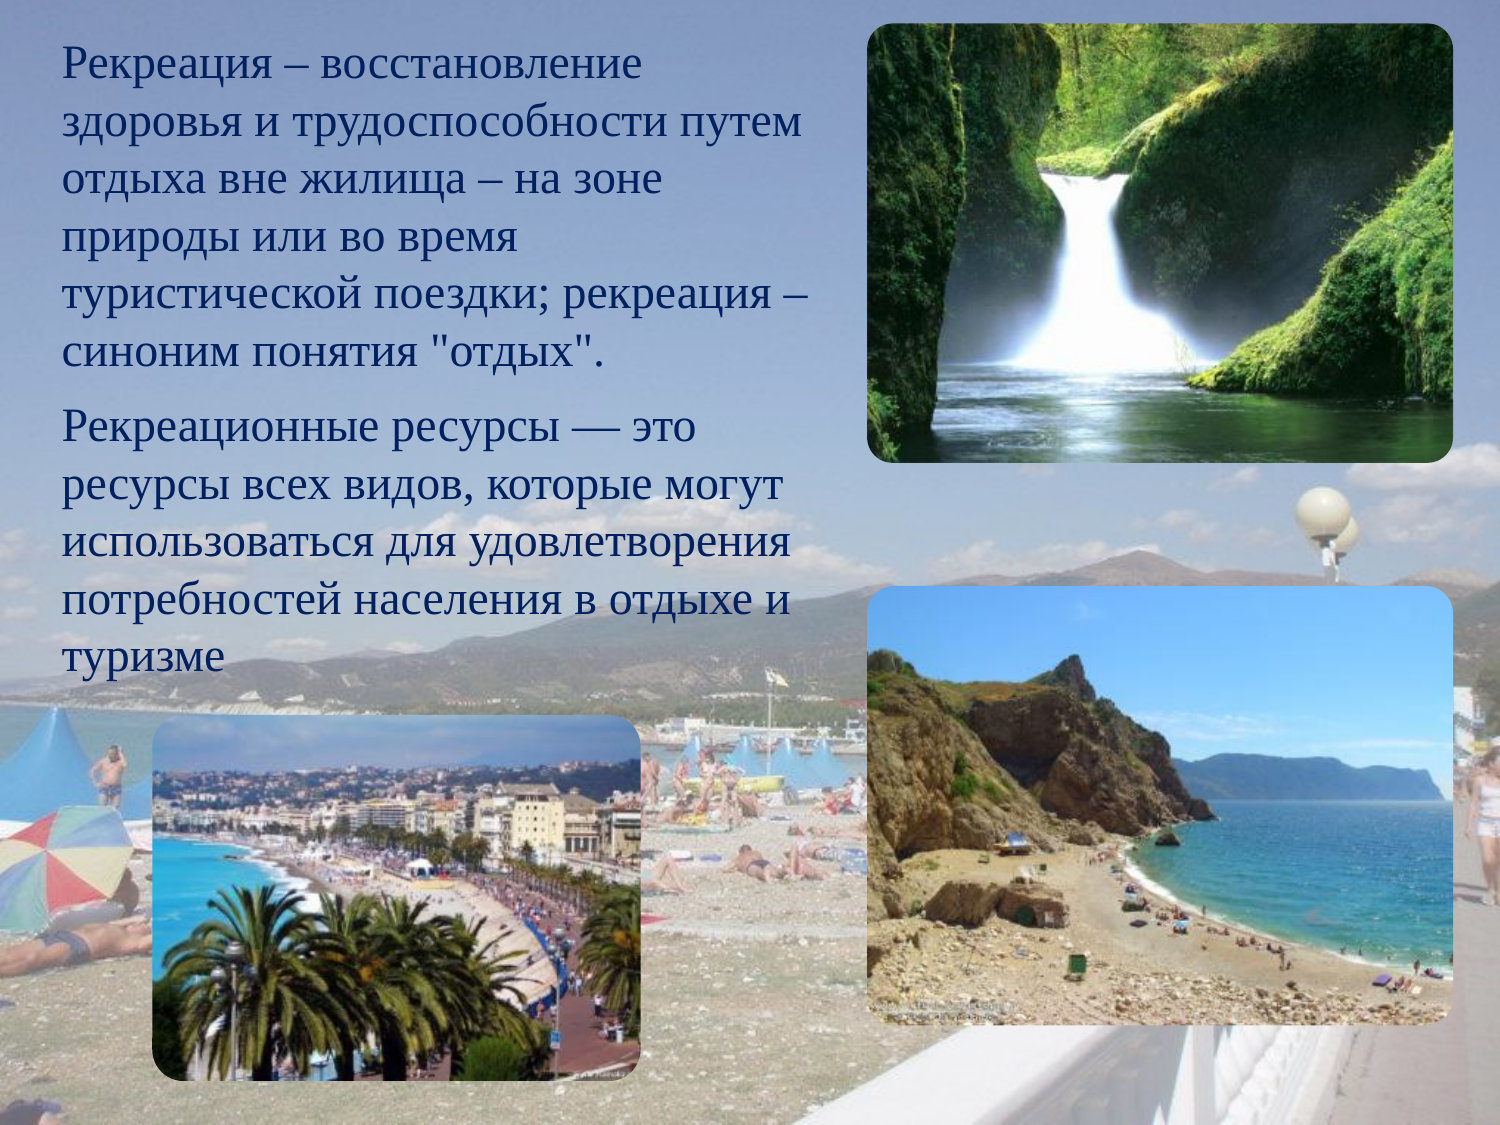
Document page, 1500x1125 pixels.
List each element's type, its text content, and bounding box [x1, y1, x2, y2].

picture [152, 714, 641, 1082]
picture [866, 23, 1454, 464]
picture [866, 585, 1454, 1026]
text_box Рекреационные ресурсы — это ресурсы всех видов, которые могут использоваться для удовлетворения потребностей населения в отдыхе и туризме [46, 386, 844, 689]
text_box Рекреация – восстановление здоровья и трудоспособности путем отдыха вне жилища – на зоне природы или во время туристической поездки; рекреация – синоним понятия "отдых". [46, 23, 844, 383]
